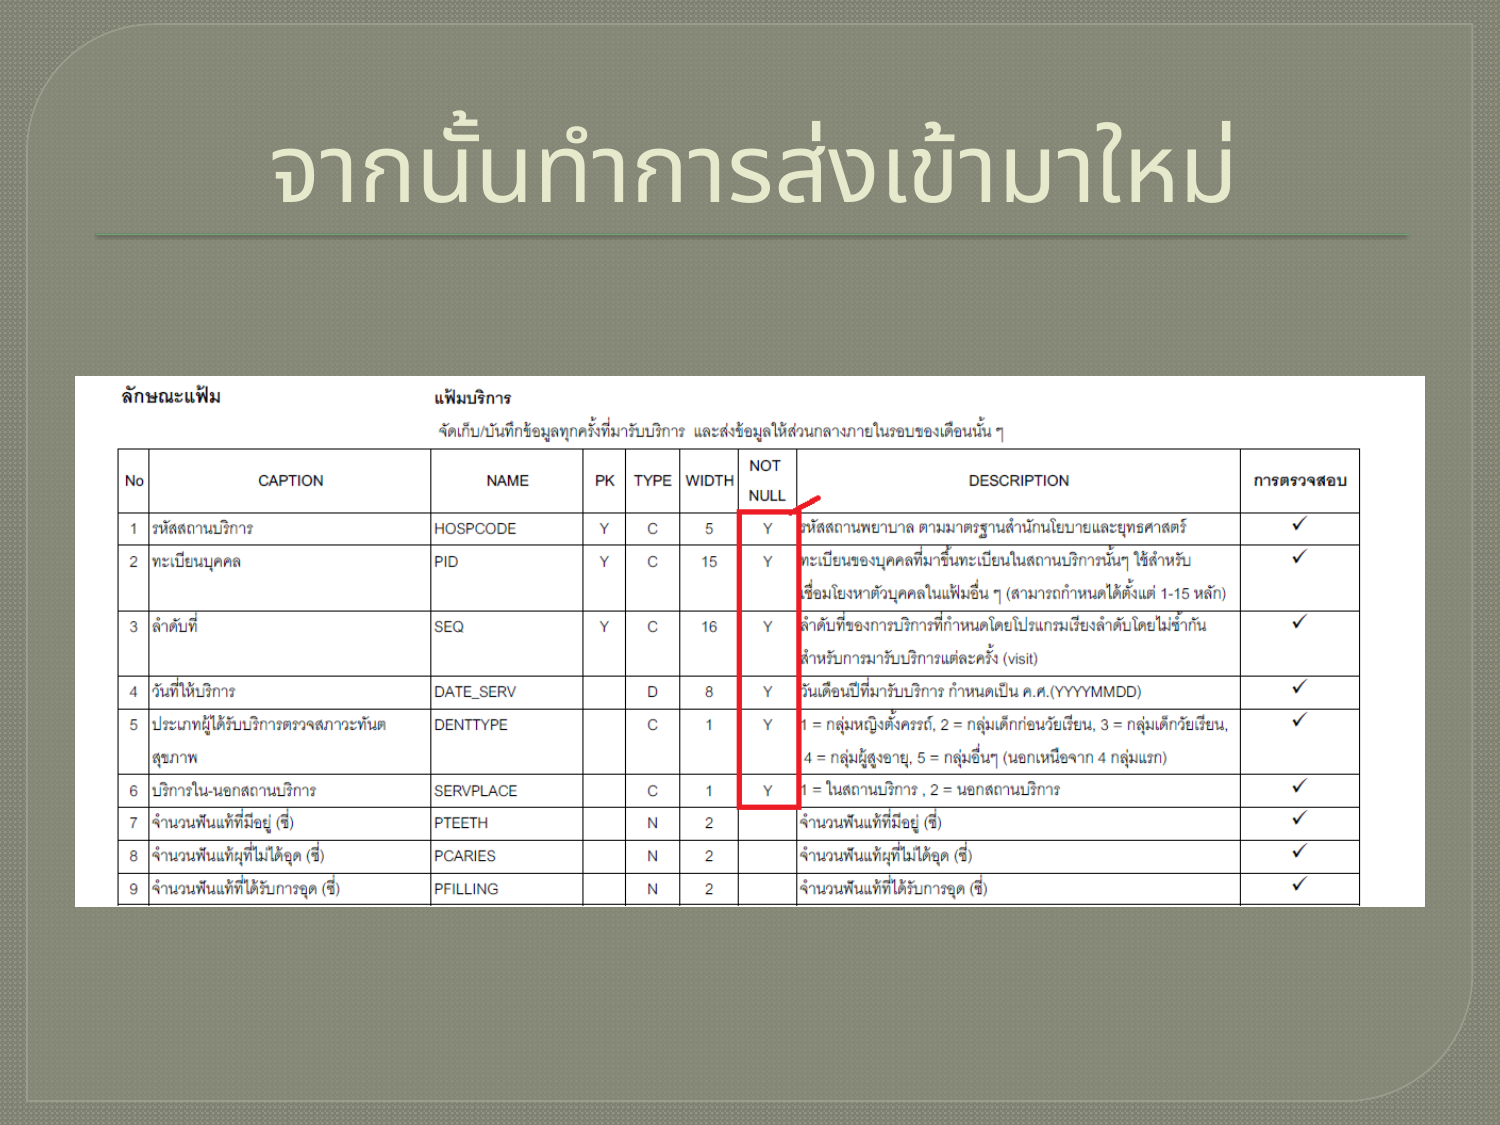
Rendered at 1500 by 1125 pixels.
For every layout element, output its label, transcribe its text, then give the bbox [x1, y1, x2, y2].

title จากนั้นทำการส่งเข้ามาใหม่ [75, 41, 1425, 230]
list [74, 376, 1426, 907]
